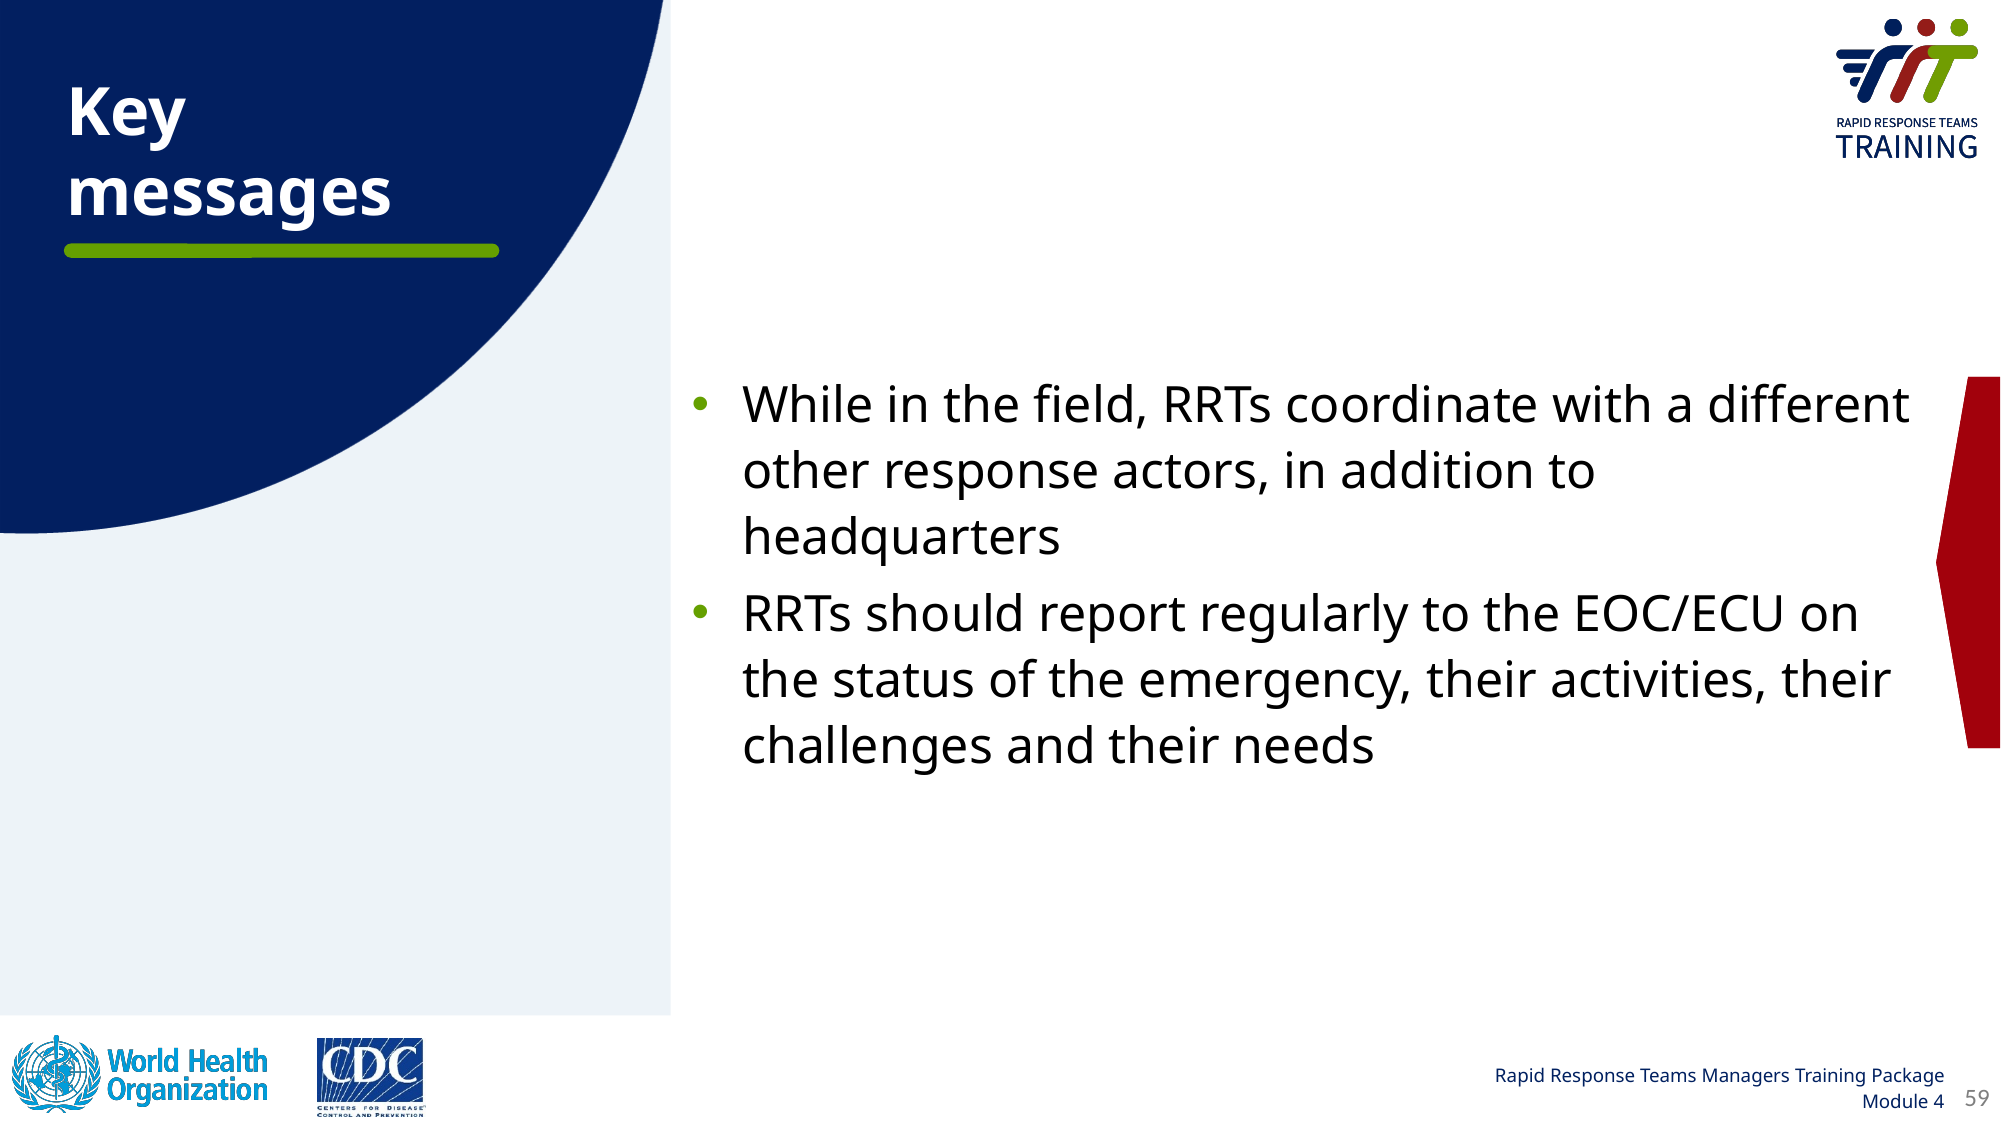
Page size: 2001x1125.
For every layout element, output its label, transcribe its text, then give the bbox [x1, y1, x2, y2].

picture [34, 1054, 43, 1078]
picture [59, 1035, 267, 1113]
picture [317, 1038, 426, 1117]
list While in the field, RRTs coordinate with a different other response actors, in addition to headquarters RRTs should report regularly to the EOC/ECU on the status of the emergency, their activities, their challenges and their needs [683, 263, 1920, 861]
picture [50, 1108, 62, 1113]
picture [30, 1083, 37, 1091]
picture [0, 0, 670, 538]
picture [12, 1083, 48, 1113]
picture [12, 1035, 54, 1068]
picture [71, 1053, 90, 1091]
picture [46, 1056, 54, 1062]
text_box [1936, 376, 2000, 749]
picture [22, 1062, 26, 1077]
picture [24, 1054, 36, 1087]
text_box Key messages [59, 61, 531, 237]
slide_number 59 [1931, 1074, 2000, 1113]
picture [40, 1062, 47, 1070]
picture [1835, 19, 1978, 167]
picture [36, 1088, 78, 1105]
